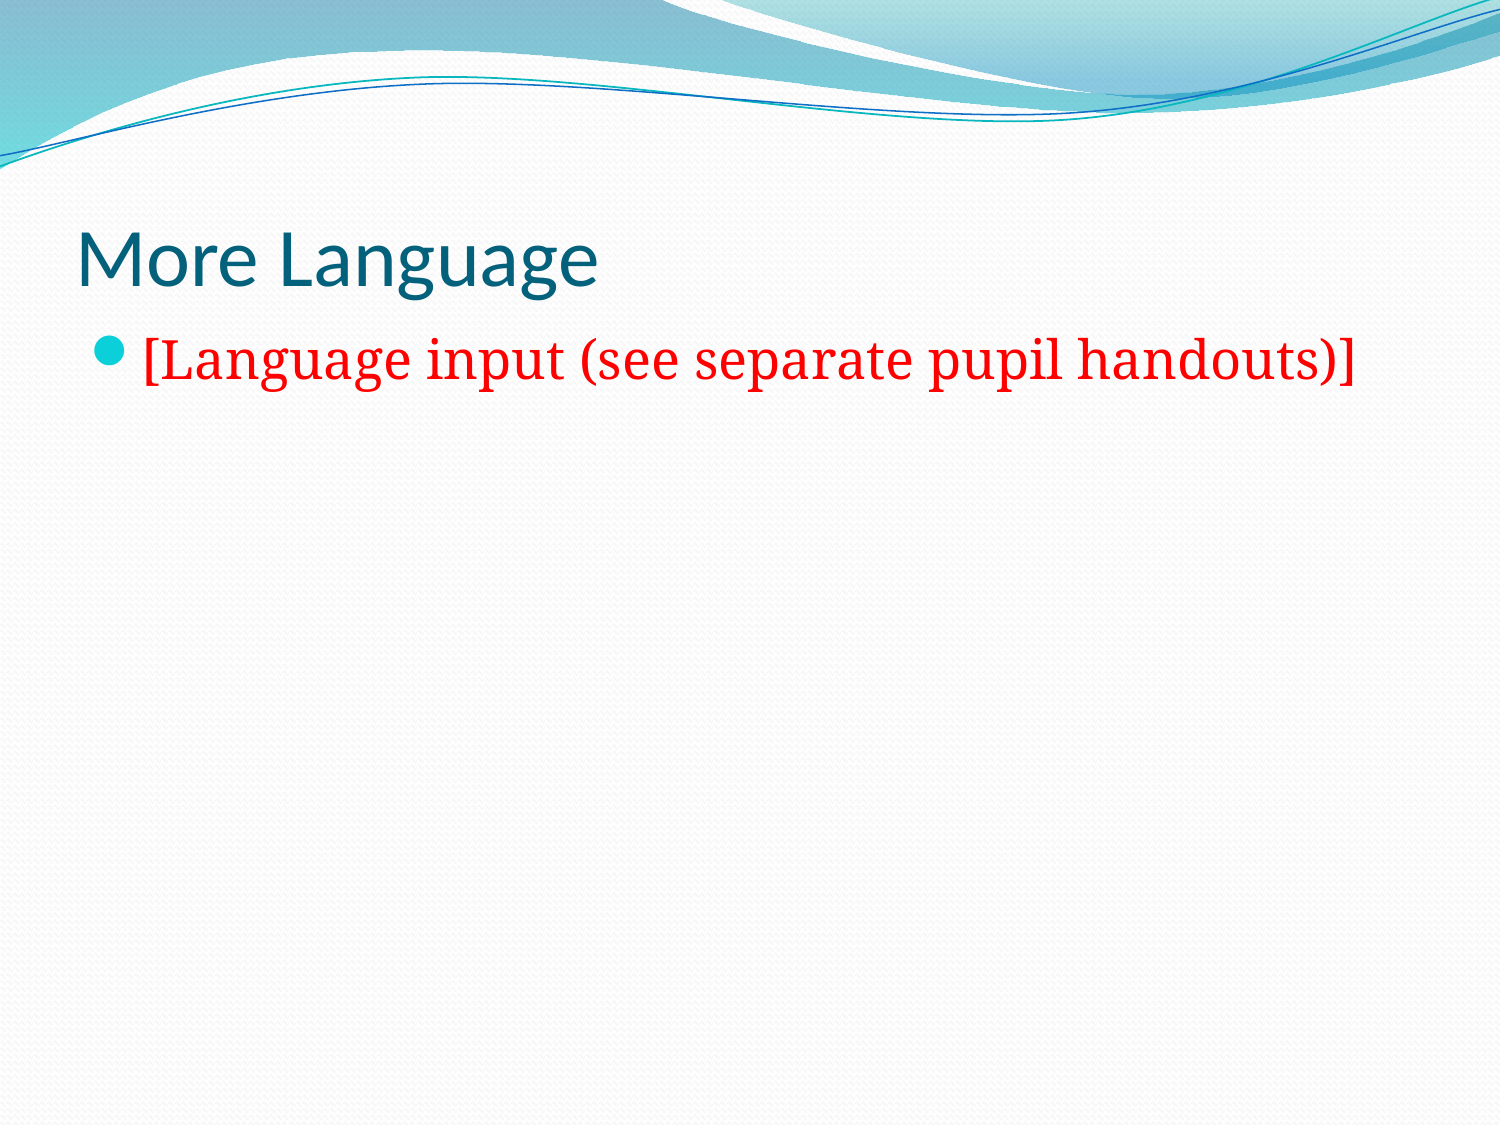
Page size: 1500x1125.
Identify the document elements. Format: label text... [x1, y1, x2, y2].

list [Language input (see separate pupil handouts)] [74, 317, 1426, 1038]
title More Language [74, 115, 1426, 304]
